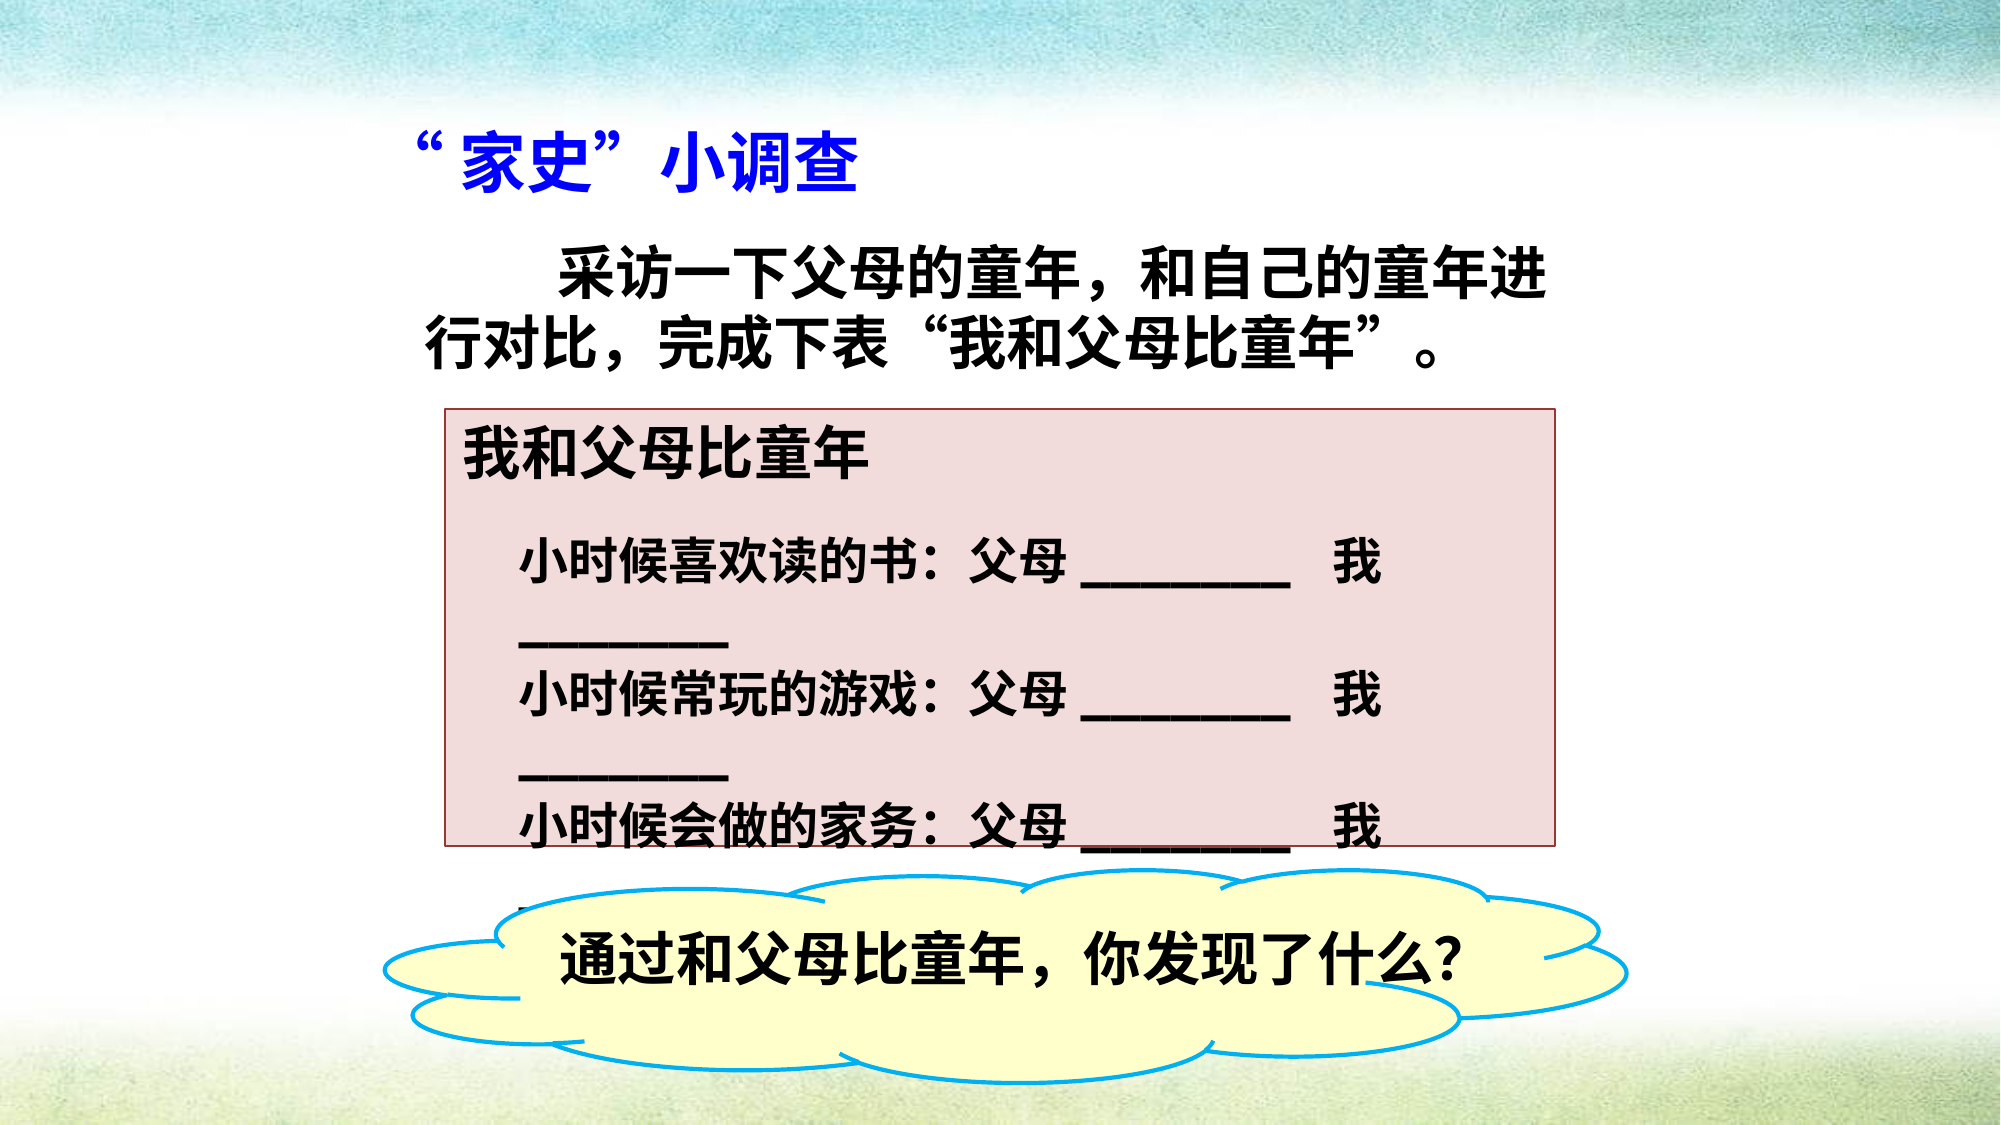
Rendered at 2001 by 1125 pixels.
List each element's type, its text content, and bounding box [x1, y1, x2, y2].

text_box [444, 408, 1556, 847]
text_box “家史”小调查 [362, 113, 953, 209]
picture [0, 0, 2001, 1125]
text_box 采访一下父母的童年，和自己的童年进行对比，完成下表“我和父母比童年”。 [409, 228, 1591, 384]
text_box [385, 869, 1627, 1083]
